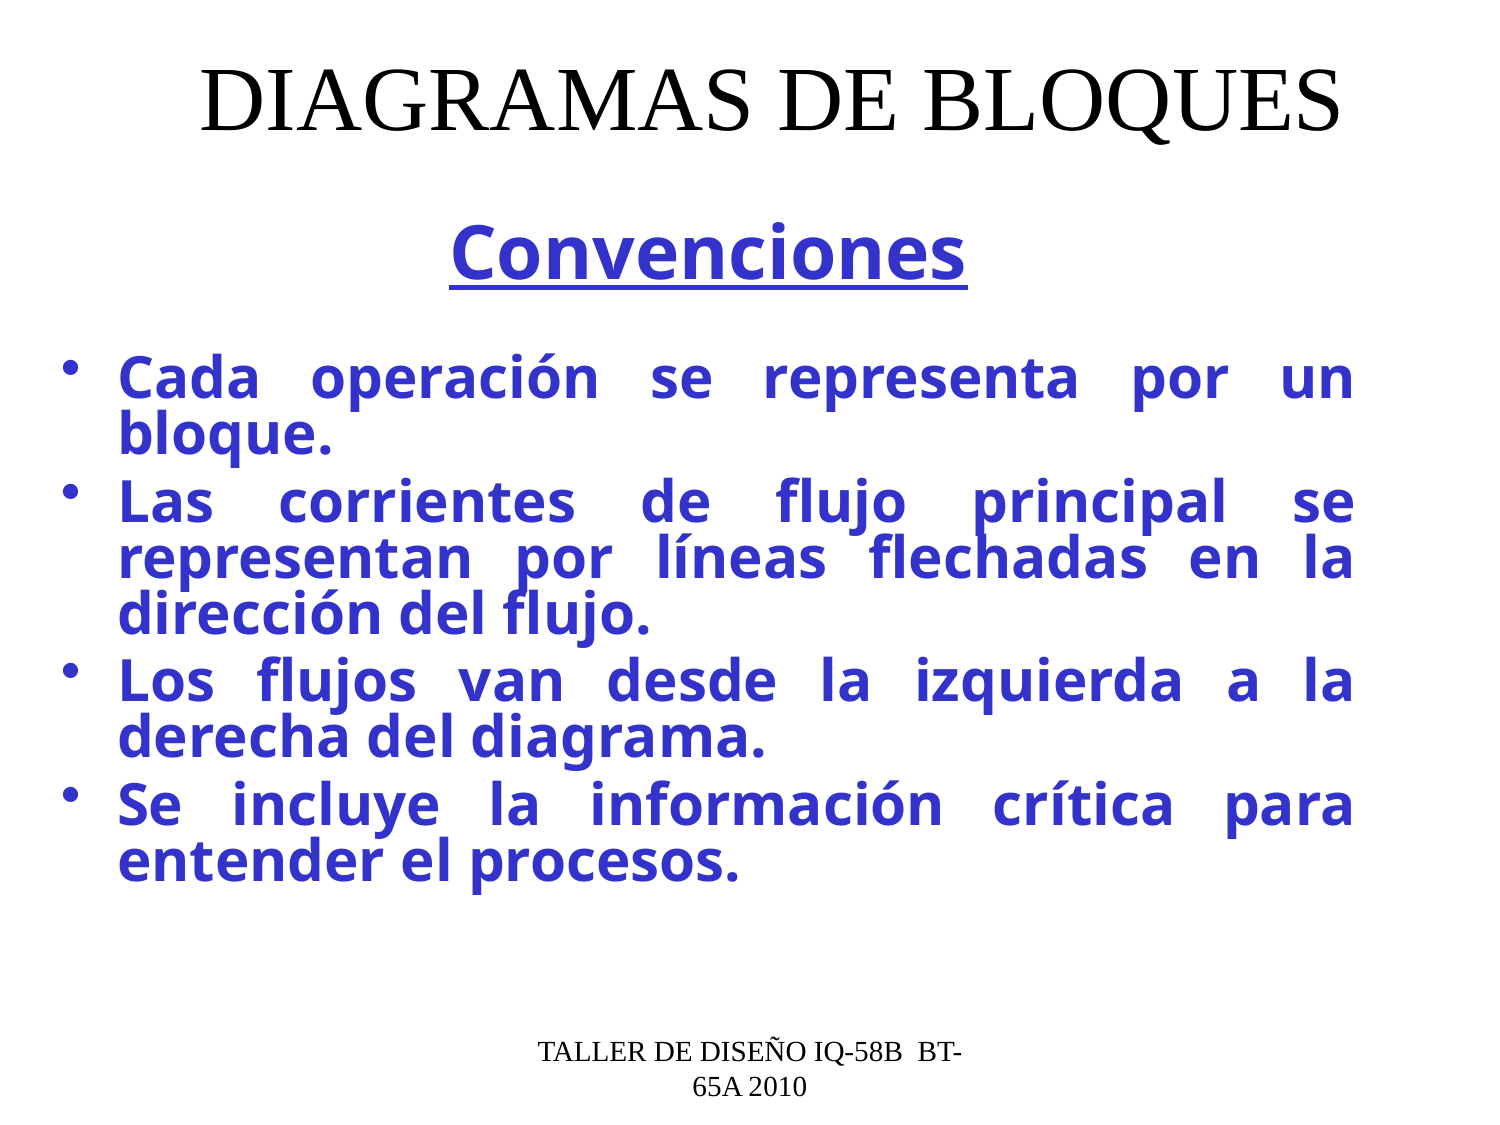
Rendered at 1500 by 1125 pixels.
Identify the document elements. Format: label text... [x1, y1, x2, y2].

title DIAGRAMAS DE BLOQUES [135, 0, 1411, 188]
footer TALLER DE DISEÑO IQ-58B BT-65A 2010 [512, 1024, 988, 1101]
list Convenciones Cada operación se representa por un bloque. Las corrientes de flujo principal se representan por líneas flechadas en la dirección del flujo. Los flujos van desde la izquierda a la derecha del diagrama. Se incluye la información crítica para entender el procesos. [45, 214, 1372, 890]
